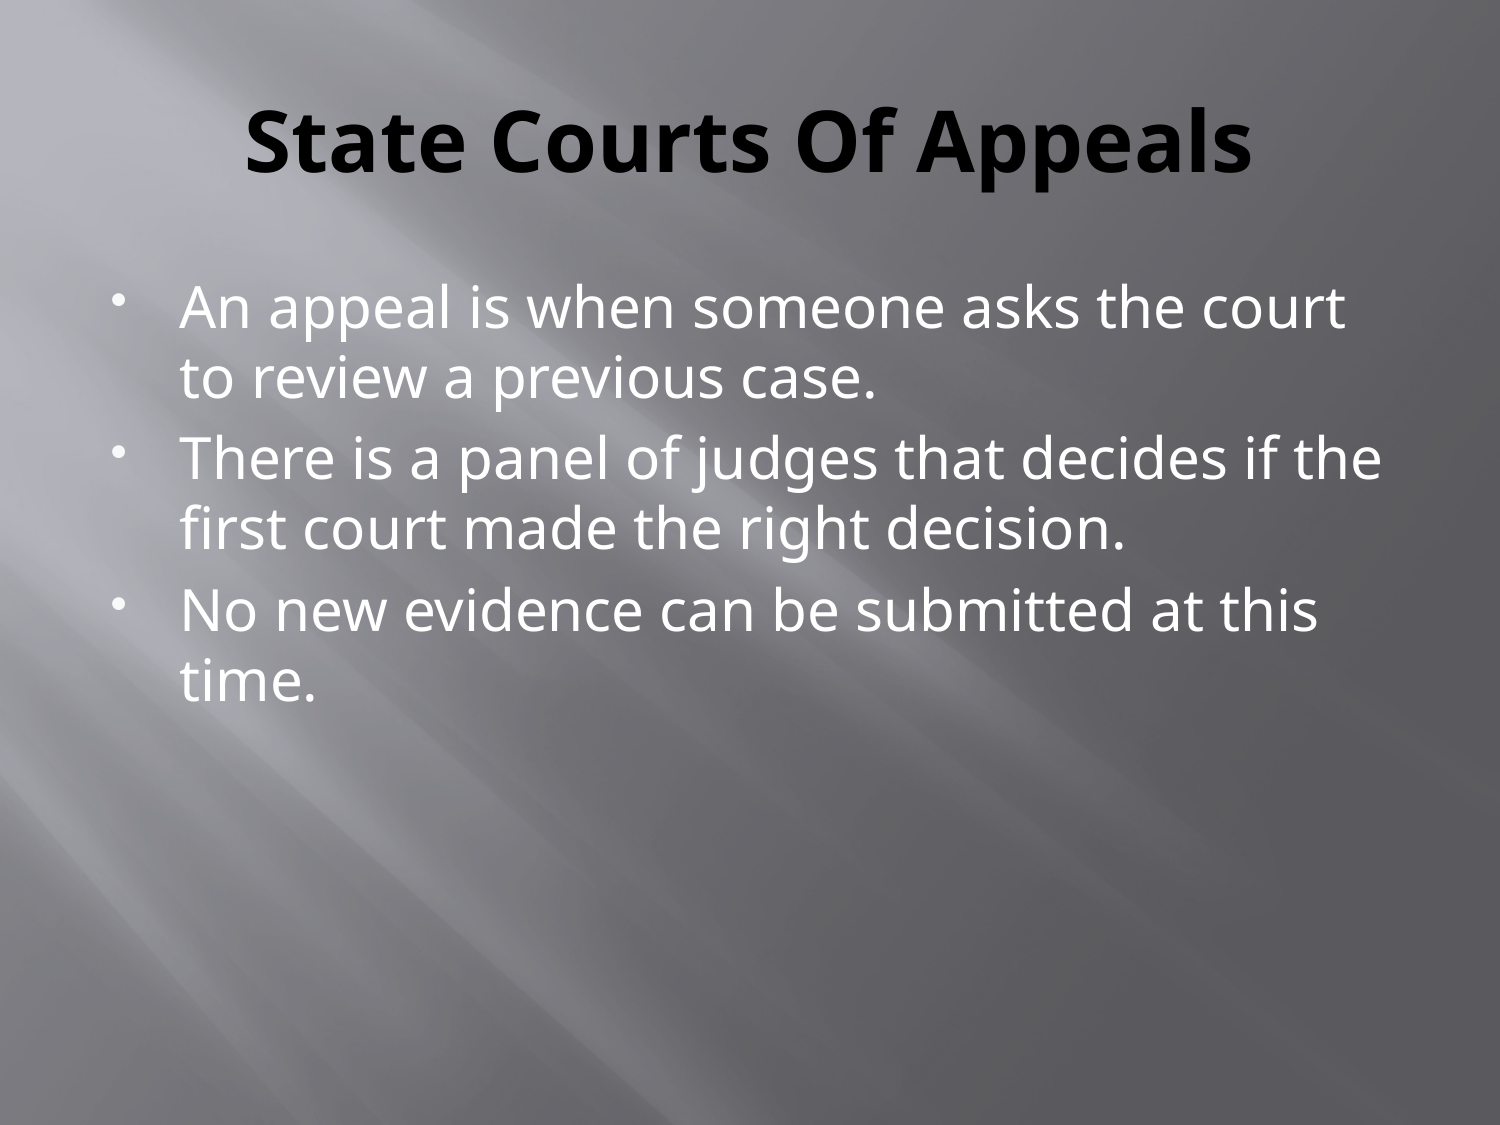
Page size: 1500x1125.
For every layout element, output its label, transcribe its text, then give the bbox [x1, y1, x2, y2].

list An appeal is when someone asks the court to review a previous case. There is a panel of judges that decides if the first court made the right decision. No new evidence can be submitted at this time. [75, 262, 1425, 1035]
title State Courts Of Appeals [75, 45, 1425, 233]
